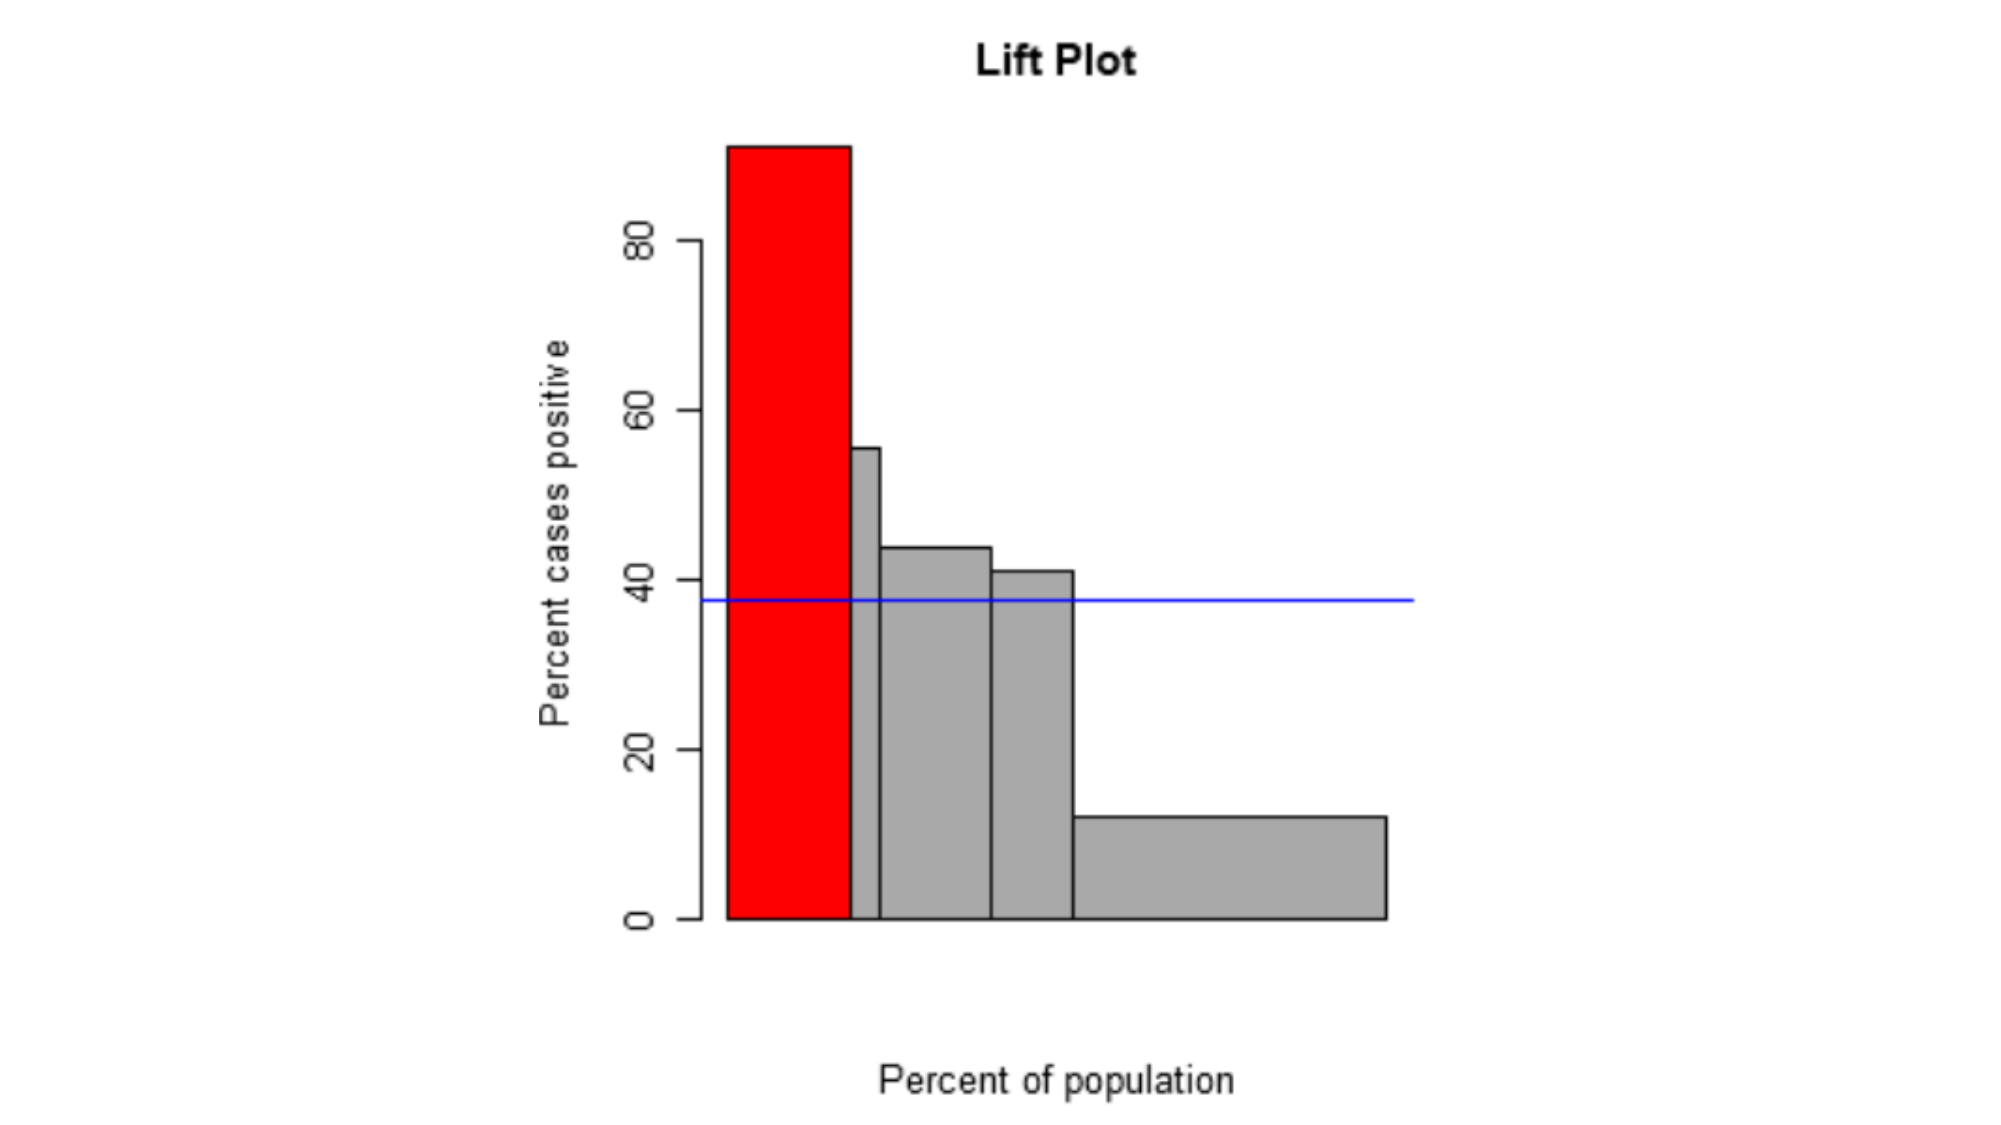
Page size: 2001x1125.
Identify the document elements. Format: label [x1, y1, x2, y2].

picture [539, 0, 1461, 1125]
